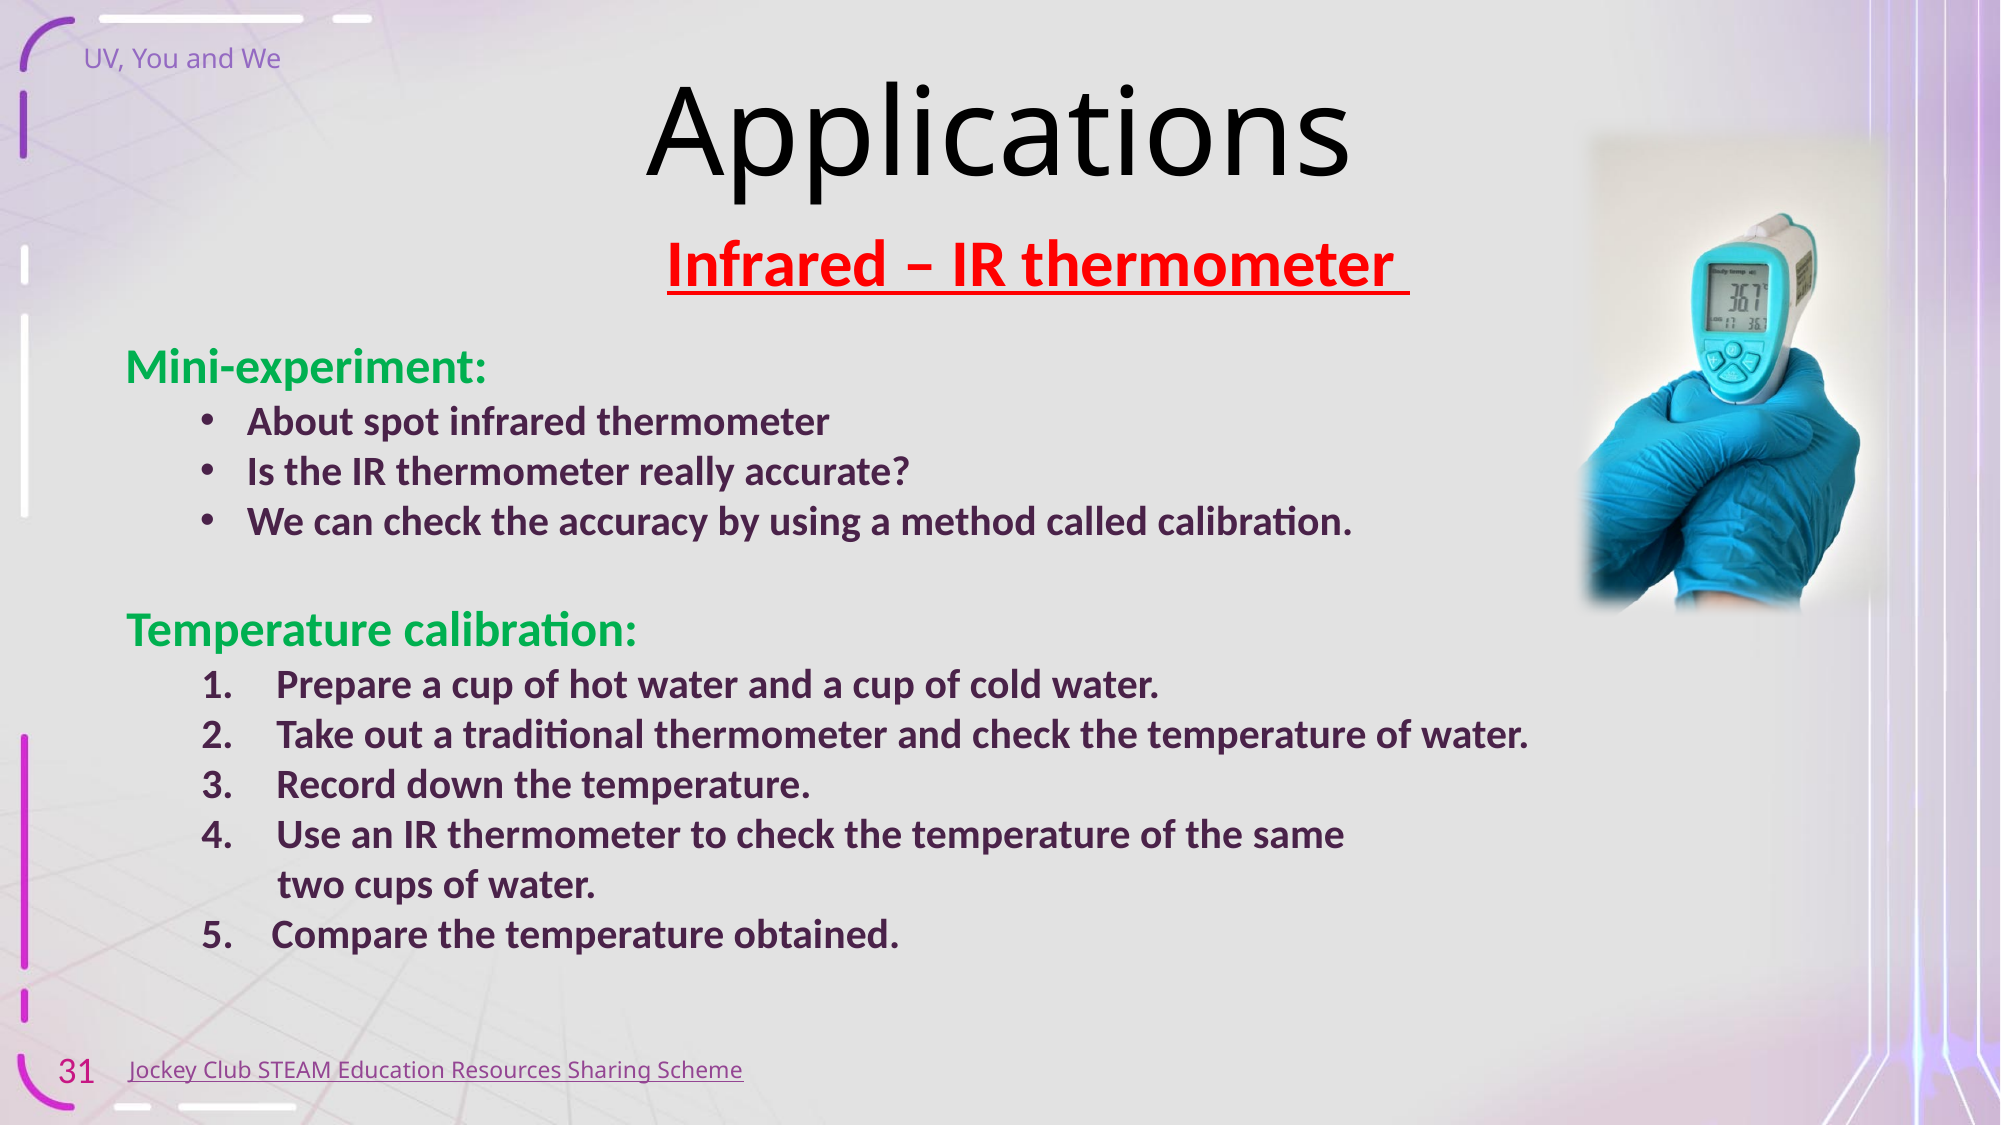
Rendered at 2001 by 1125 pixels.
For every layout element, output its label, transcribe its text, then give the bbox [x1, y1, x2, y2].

picture [0, 0, 2001, 1125]
text_box Mini-experiment: About spot infrared thermometer Is the IR thermometer really accurate? We can check the accuracy by using a method called calibration. [110, 326, 1369, 602]
title Applications [99, 45, 1900, 233]
text_box Temperature calibration: Prepare a cup of hot water and a cup of cold water. Take out a traditional thermometer and check the temperature of water. Record down the temperature. Use an IR thermometer to check the temperature of the same two cups of water. 5. Compare the temperature obtained. [111, 589, 1546, 1025]
text_box Infrared – IR thermometer [651, 212, 1426, 307]
